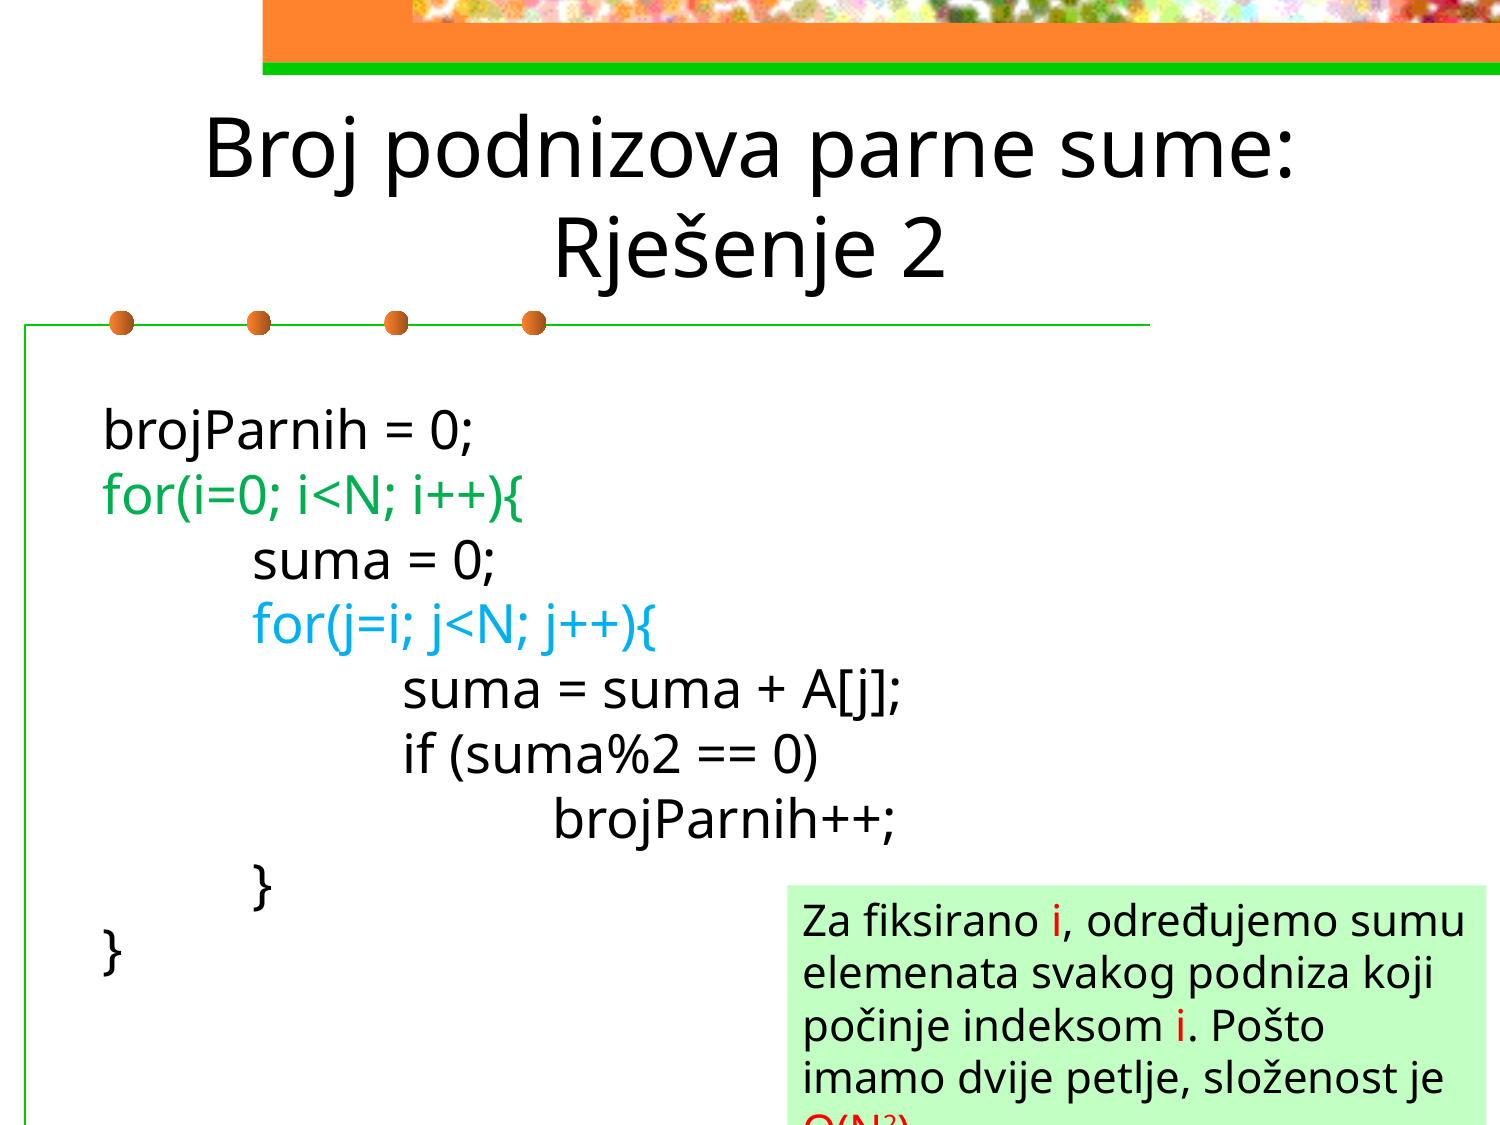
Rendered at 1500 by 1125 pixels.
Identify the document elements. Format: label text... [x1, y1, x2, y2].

picture [412, 0, 1500, 23]
title Broj podnizova parne sume: Rješenje 2 [12, 99, 1488, 288]
text_box Za fiksirano i, određujemo sumu elemenata svakog podniza koji počinje indeksom i. Pošto imamo dvije petlje, složenost je O(N2). [787, 885, 1487, 1125]
text_box brojParnih = 0; for(i=0; i<N; i++){ suma = 0; for(j=i; j<N; j++){ suma = suma + A[j]; if (suma%2 == 0) brojParnih++; } } [87, 387, 1113, 1038]
